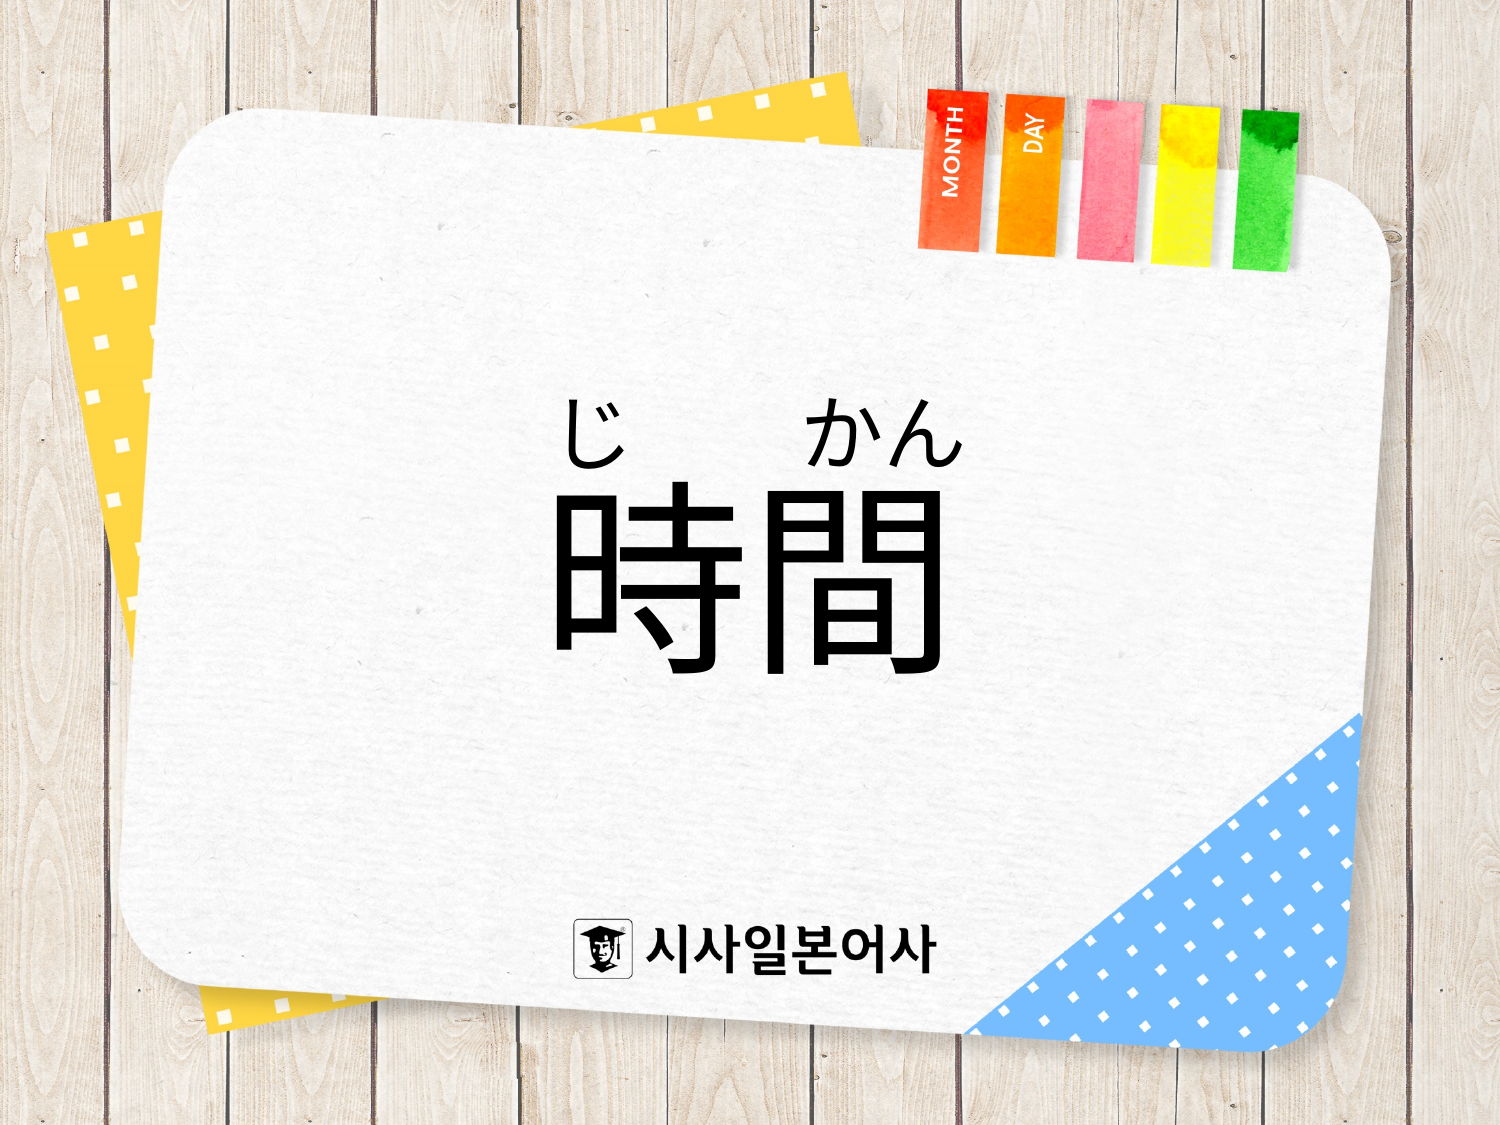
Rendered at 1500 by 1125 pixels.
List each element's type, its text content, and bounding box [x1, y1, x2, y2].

title 時間 [75, 338, 1425, 811]
text_box じ かん [535, 373, 982, 489]
picture [0, 0, 1500, 1125]
